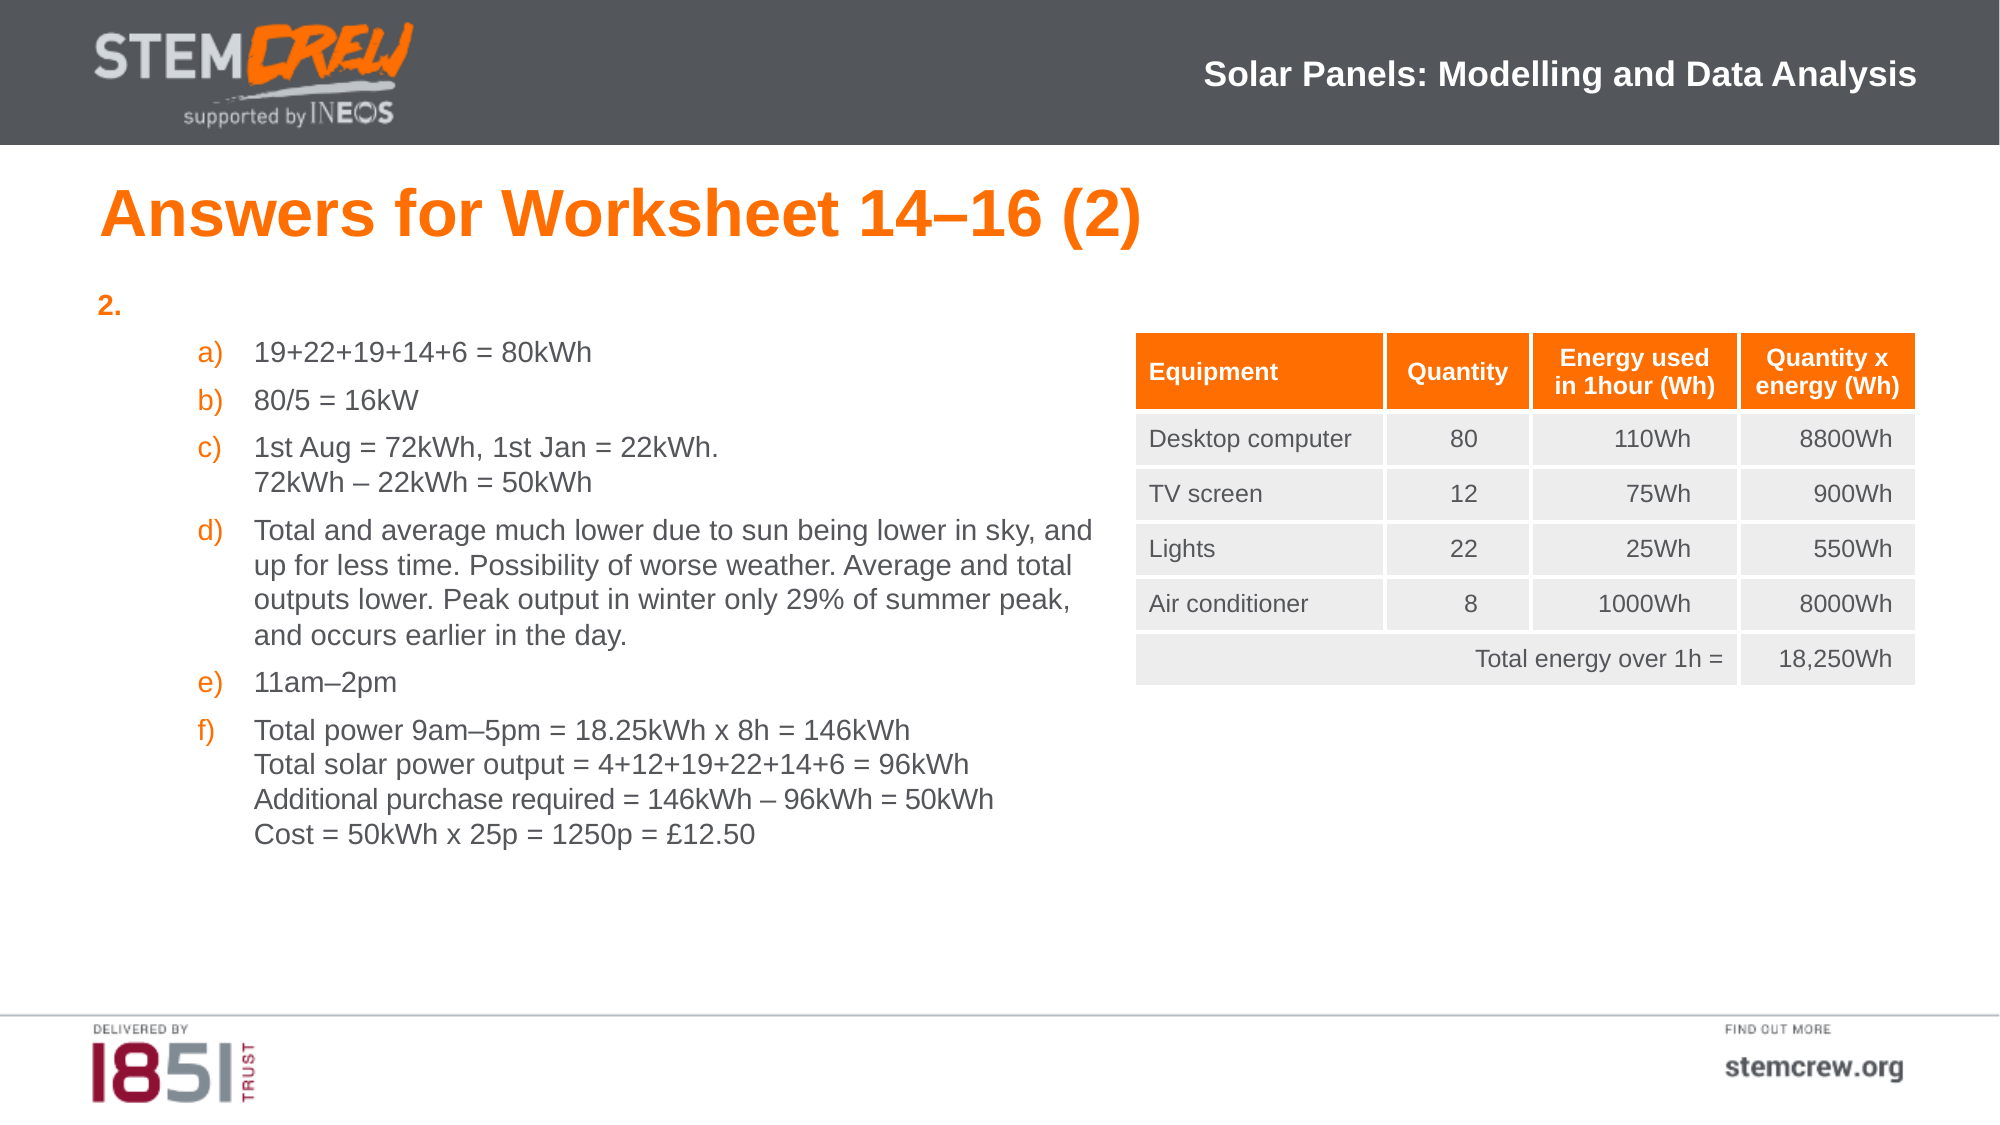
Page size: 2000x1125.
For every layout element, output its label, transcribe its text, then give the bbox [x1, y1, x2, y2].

table_header Equipment [1136, 333, 1383, 409]
table_cell 8800Wh [1741, 414, 1915, 465]
table_cell 18,250Wh [1741, 634, 1915, 685]
table_cell 8 [1387, 579, 1529, 630]
table_cell Desktop computer [1136, 414, 1383, 465]
table_cell 22 [1387, 524, 1529, 575]
table_cell 80 [1387, 414, 1529, 465]
table_cell 75Wh [1533, 469, 1737, 520]
picture [0, 0, 2000, 145]
table_cell TV screen [1136, 469, 1383, 520]
table_cell 550Wh [1741, 524, 1915, 575]
table_cell Air conditioner [1136, 579, 1383, 630]
picture [0, 1012, 2000, 1125]
table_cell 900Wh [1741, 469, 1915, 520]
table_header Energy used in 1hour (Wh) [1533, 333, 1737, 409]
text_box 19+22+19+14+6 = 80kWh 80/5 = 16kW 1st Aug = 72kWh, 1st Jan = 22kWh. 72kWh – 22kWh = 50kWh Total and average much lower due to sun being lower in sky, and up for less time. Possibility of worse weather. Average and total outputs lower. Peak output in winter only 29% of summer peak, and occurs earlier in the day. 11am–2pm Total power 9am–5pm = 18.25kWh x 8h = 146kWh Total solar power output = 4+12+19+22+14+6 = 96kWh Additional purchase required = 146kWh – 96kWh = 50kWh Cost = 50kWh x 25p = 1250p = £12.50 [97, 286, 1114, 972]
text_box Solar Panels: Modelling and Data Analysis [1015, 48, 1928, 94]
table_cell 12 [1387, 469, 1529, 520]
table_header Quantity x energy (Wh) [1741, 333, 1915, 409]
table_cell 8000Wh [1741, 579, 1915, 630]
table_header Quantity [1387, 333, 1529, 409]
table_cell 110Wh [1533, 414, 1737, 465]
text_box Answers for Worksheet 14–16 (2) [97, 167, 1267, 250]
table_cell Total energy over 1h = [1136, 634, 1737, 685]
table_cell Lights [1136, 524, 1383, 575]
table_cell 1000Wh [1533, 579, 1737, 630]
table_cell 25Wh [1533, 524, 1737, 575]
